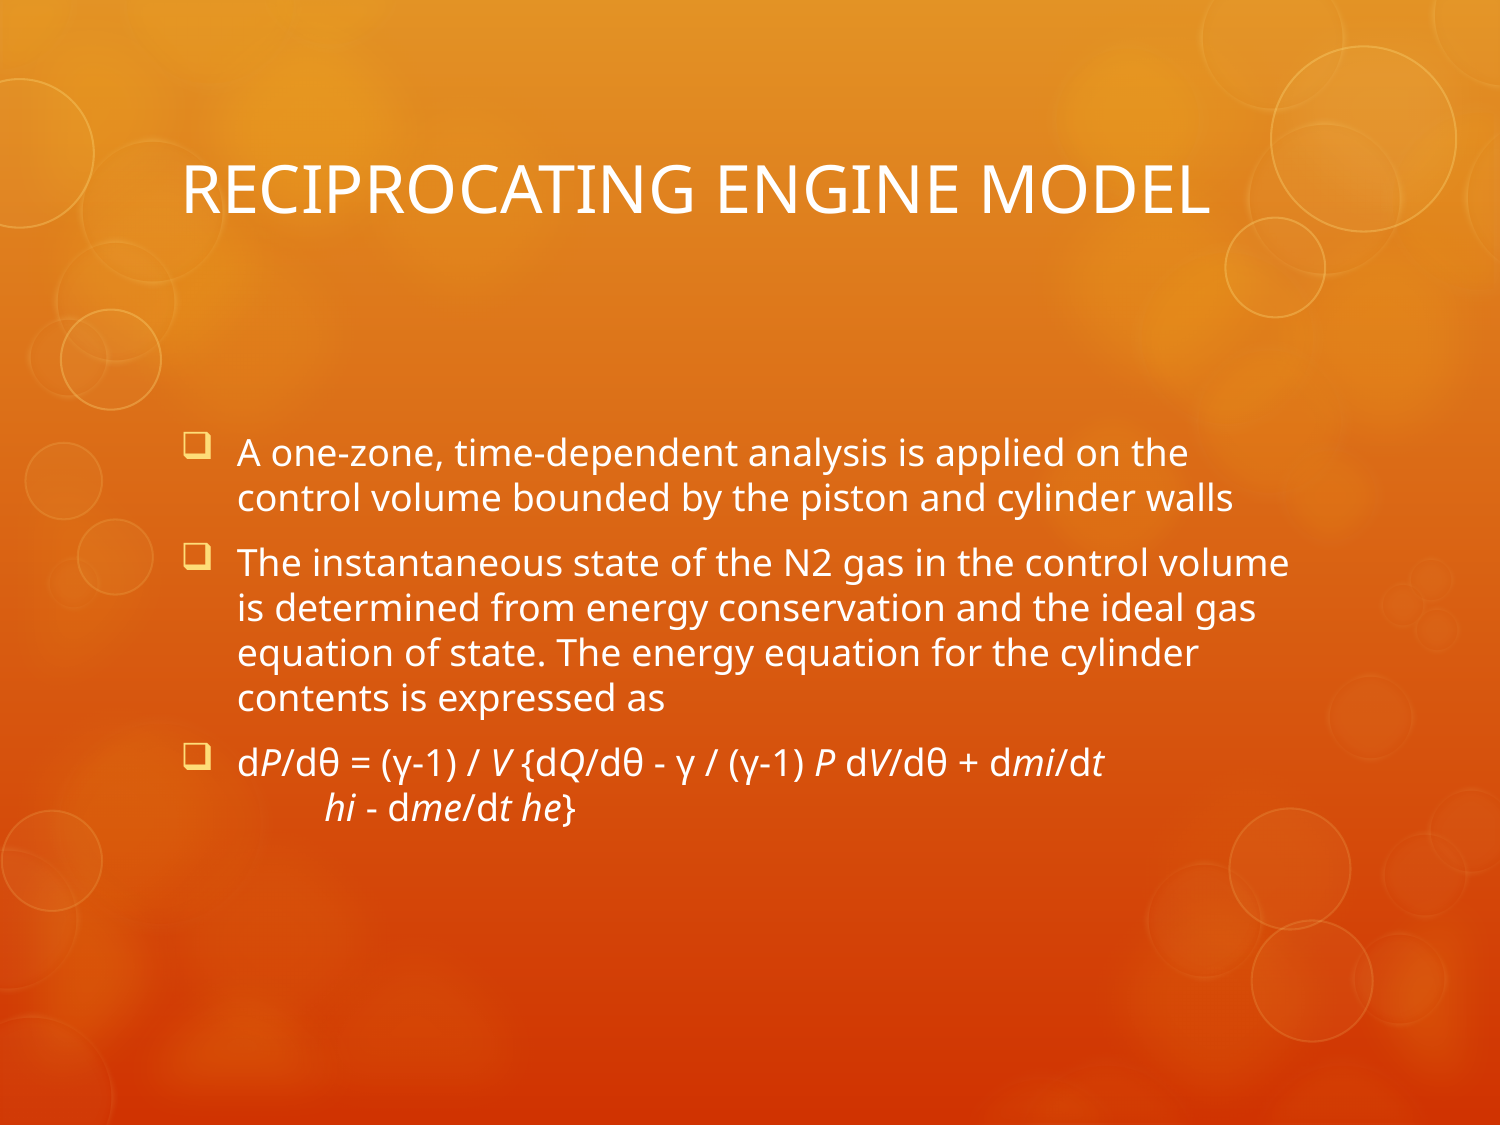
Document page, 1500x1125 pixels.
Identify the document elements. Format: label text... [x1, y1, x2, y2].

list A one-zone, time-dependent analysis is applied on the control volume bounded by the piston and cylinder walls The instantaneous state of the N2 gas in the control volume is determined from energy conservation and the ideal gas equation of state. The energy equation for the cylinder contents is expressed as dP/dθ = (γ-1) / V {dQ/dθ - γ / (γ-1) P dV/dθ + dmi/dt hi - dme/dt he} [165, 296, 1335, 962]
title RECIPROCATING ENGINE MODEL [165, 110, 1335, 263]
